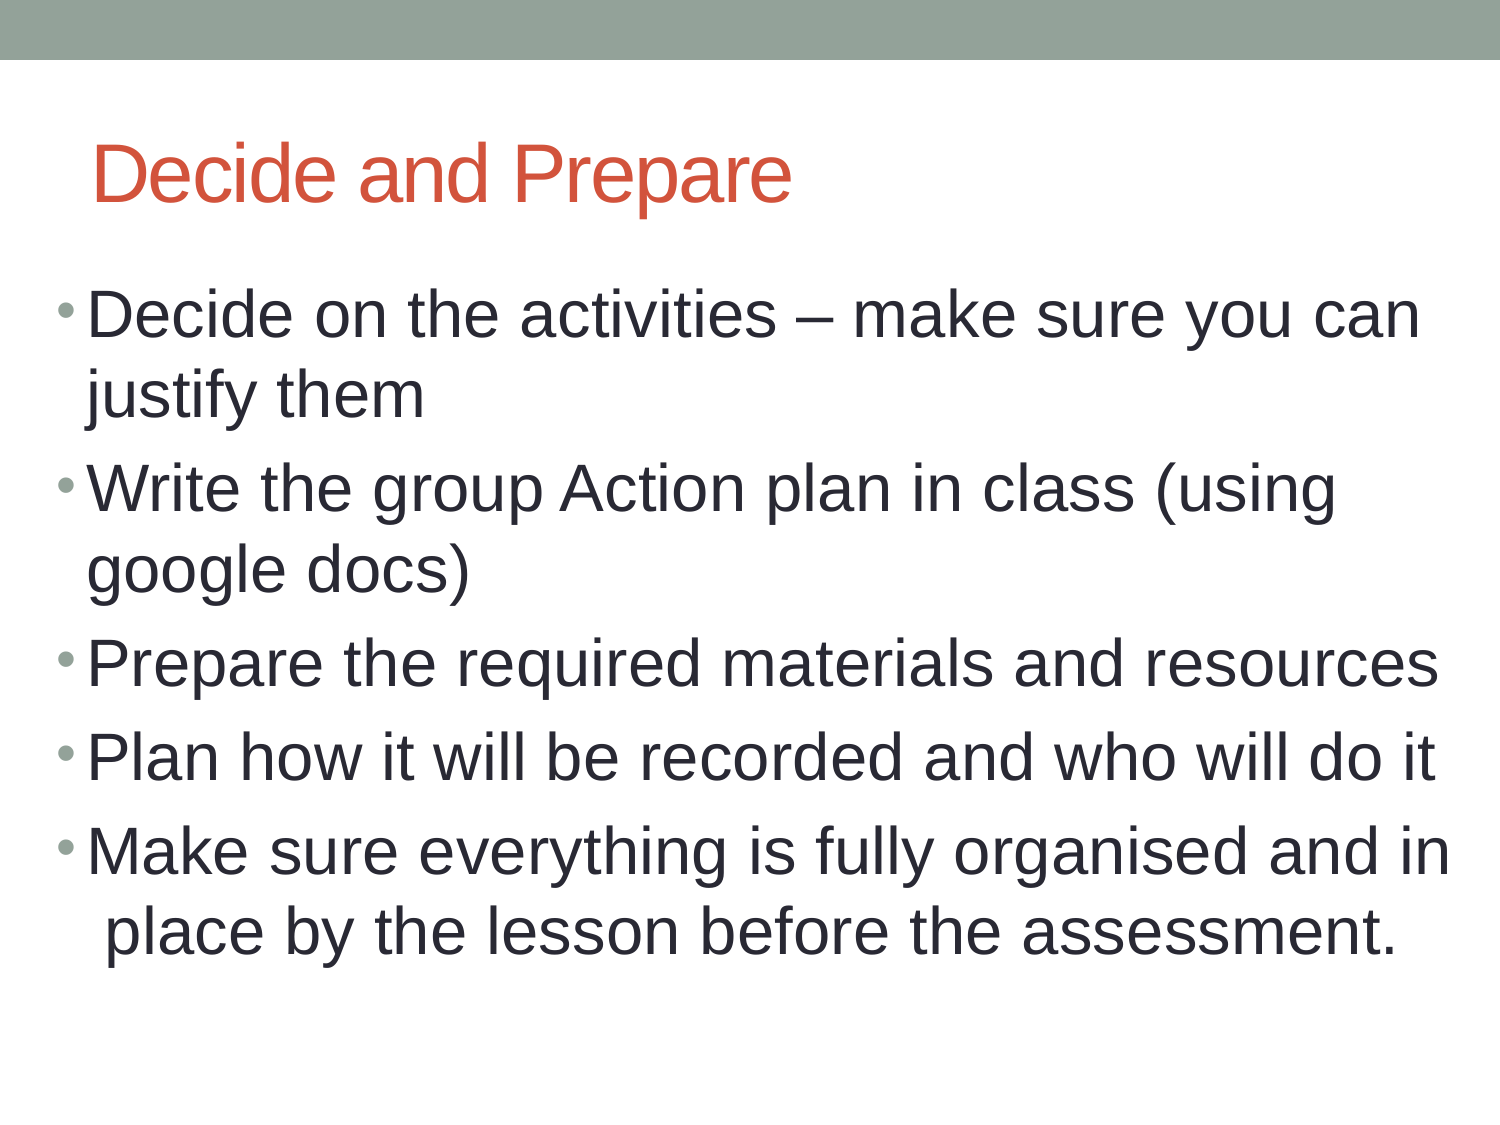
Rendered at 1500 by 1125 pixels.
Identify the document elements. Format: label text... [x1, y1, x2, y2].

list Decide on the activities – make sure you can justify them Write the group Action plan in class (using google docs) Prepare the required materials and resources Plan how it will be recorded and who will do it Make sure everything is fully organised and in place by the lesson before the assessment. [41, 262, 1471, 1063]
title Decide and Prepare [75, 87, 1425, 250]
